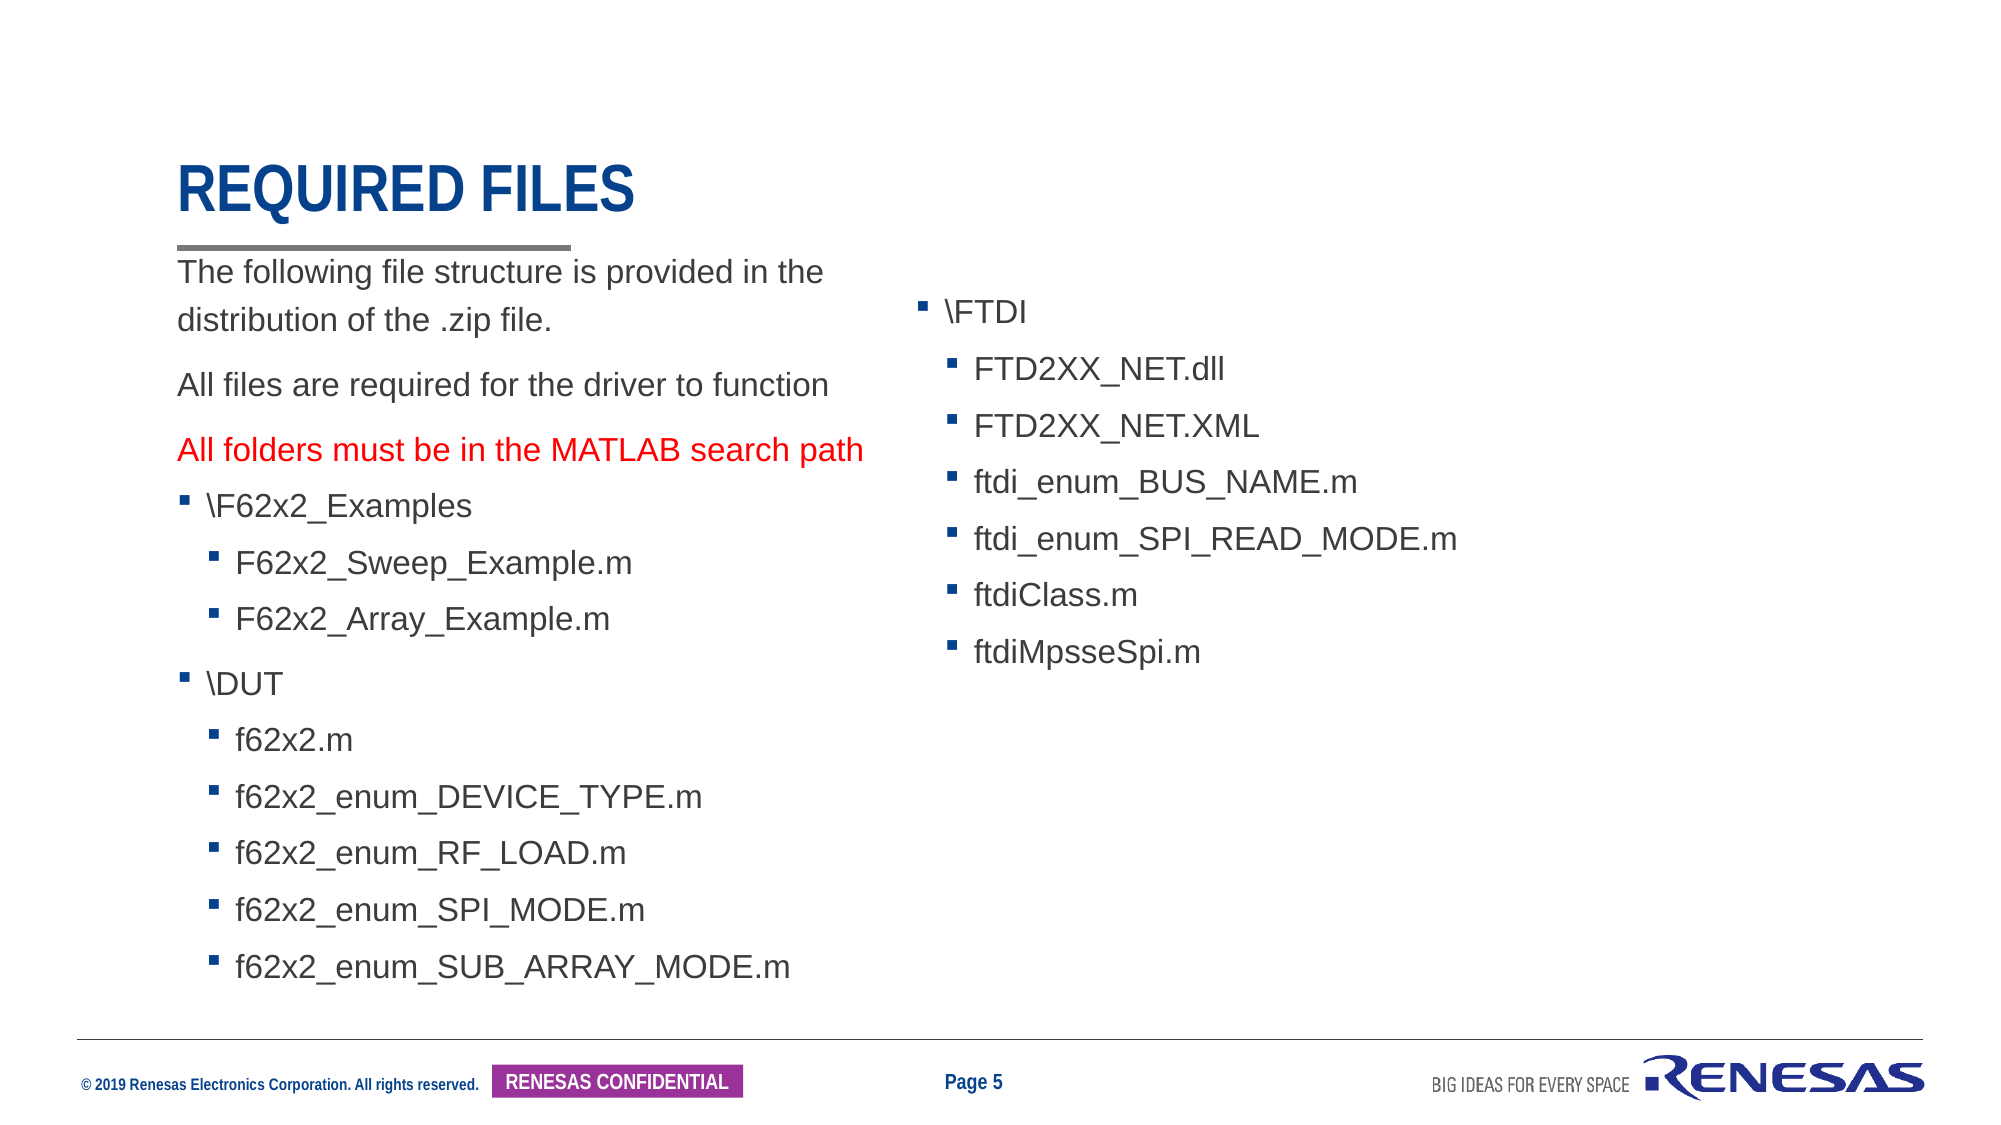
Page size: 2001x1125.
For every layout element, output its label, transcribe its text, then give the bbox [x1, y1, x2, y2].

slide_number Page 5 [944, 1067, 1056, 1095]
picture [1425, 1049, 1933, 1106]
title Required Files [177, 151, 1654, 227]
list The following file structure is provided in the distribution of the .zip file. All files are required for the driver to function All folders must be in the MATLAB search path \F62x2_Examples F62x2_Sweep_Example.m F62x2_Array_Example.m \DUT f62x2.m f62x2_enum_DEVICE_TYPE.m f62x2_enum_RF_LOAD.m f62x2_enum_SPI_MODE.m f62x2_enum_SUB_ARRAY_MODE.m \FTDI FTD2XX_NET.dll FTD2XX_NET.XML ftdi_enum_BUS_NAME.m ftdi_enum_SPI_READ_MODE.m ftdiClass.m ftdiMpsseSpi.m [177, 242, 1654, 1053]
